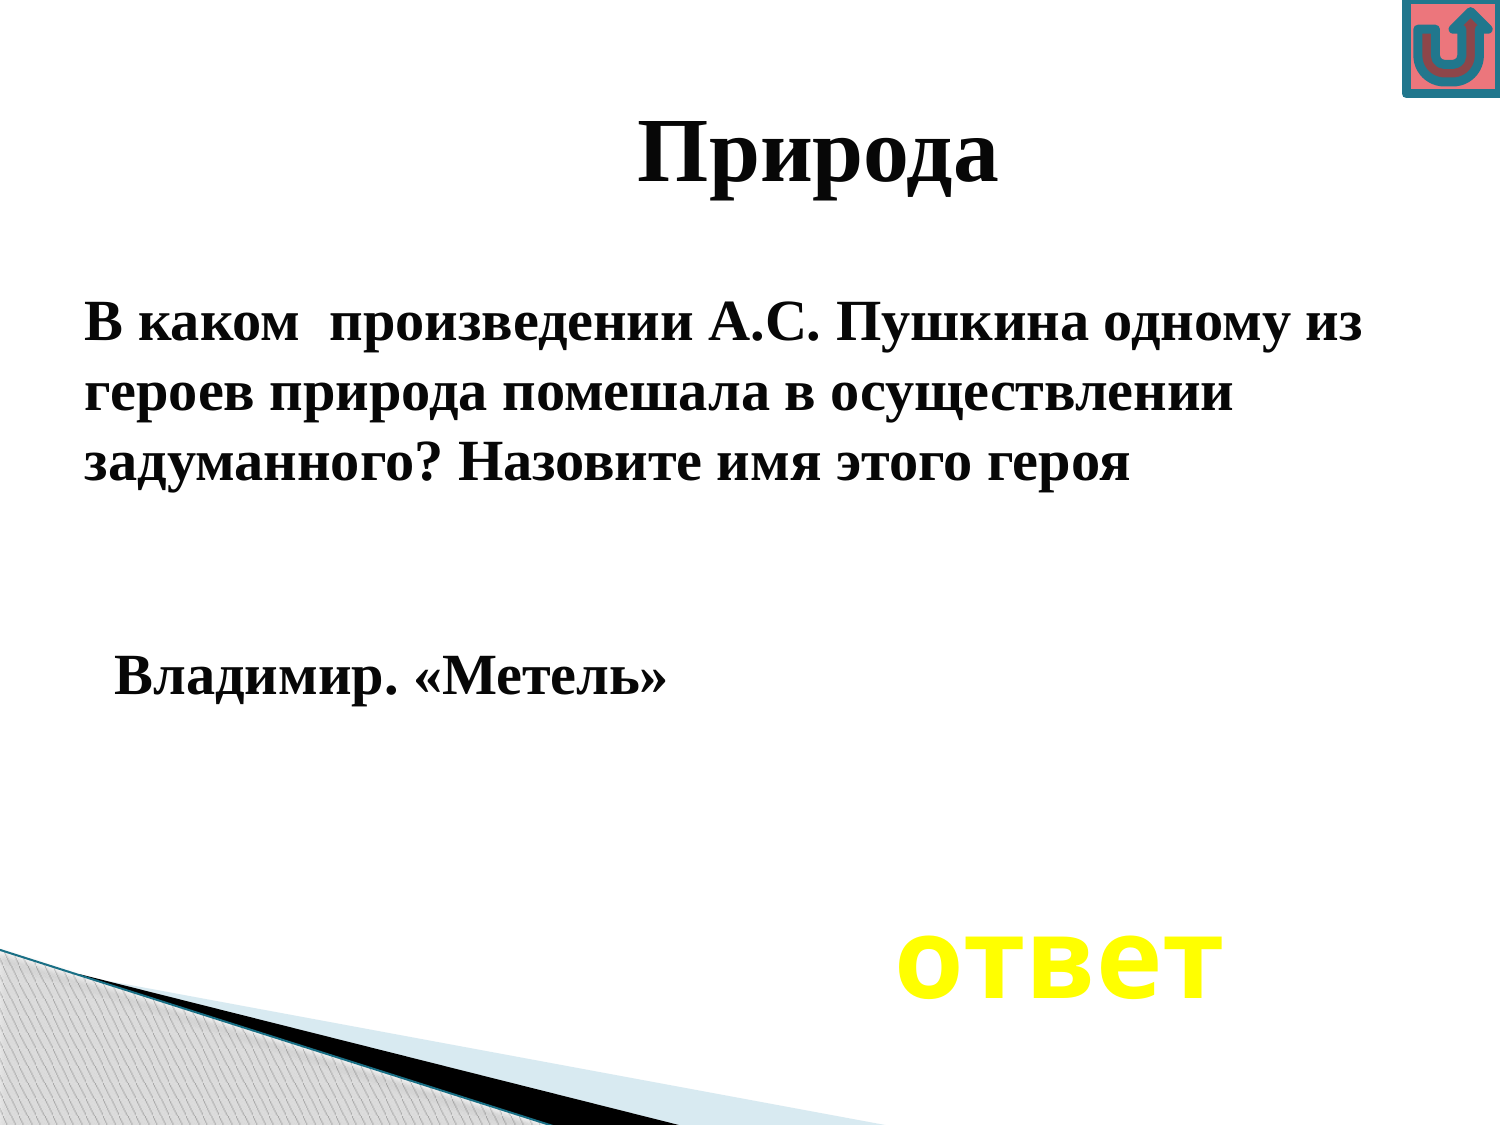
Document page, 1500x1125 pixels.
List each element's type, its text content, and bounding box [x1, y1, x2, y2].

title В каком произведении А.С. Пушкина одному из героев природа помешала в осуществлении задуманного? Назовите имя этого героя [70, 246, 1409, 599]
text_box ответ [879, 878, 1240, 1029]
list Владимир. «Метель» [82, 599, 1161, 926]
text_box Природа [622, 81, 1015, 207]
text_box [1402, 0, 1500, 98]
text_box [46, 234, 1397, 540]
